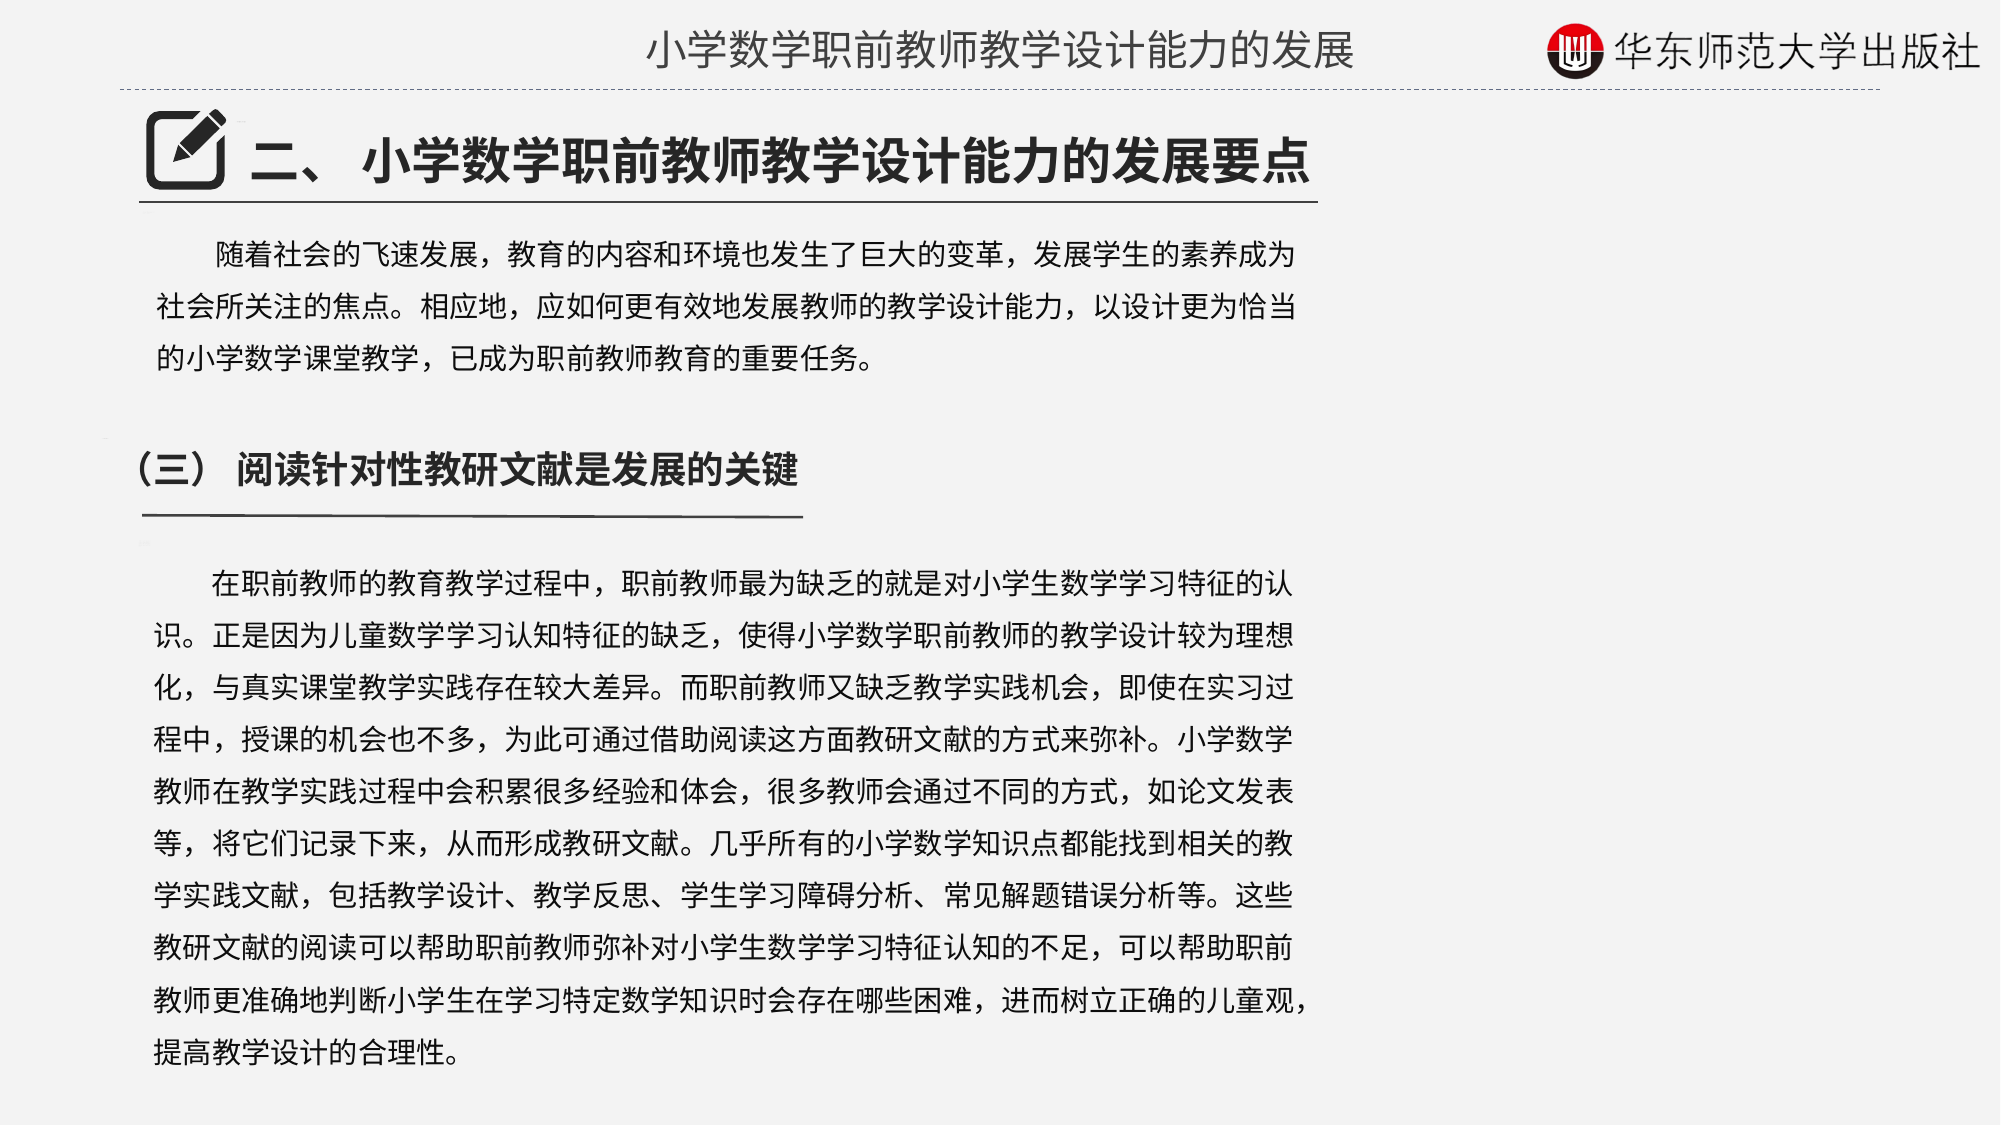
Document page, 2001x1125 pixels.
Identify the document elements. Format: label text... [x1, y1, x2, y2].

text_box 在职前教师的教育教学过程中，职前教师最为缺乏的就是对小学生数学学习特征的认识。正是因为儿童数学学习认知特征的缺乏，使得小学数学职前教师的教学设计较为理想化，与真实课堂教学实践存在较大差异。而职前教师又缺乏教学实践机会，即使在实习过程中，授课的机会也不多，为此可通过借助阅读这方面教研文献的方式来弥补。小学数学教师在教学实践过程中会积累很多经验和体会，很多教师会通过不同的方式，如论文发表等，将它们记录下来，从而形成教研文献。几乎所有的小学数学知识点都能找到相关的教学实践文献，包括教学设计、教学反思、学生学习障碍分析、常见解题错误分析等。这些教研文献的阅读可以帮助职前教师弥补对小学生数学学习特征认知的不足，可以帮助职前教师更准确地判断小学生在学习特定数学知识时会存在哪些困难，进而树立正确的儿童观，提高教学设计的合理性。 [138, 540, 1320, 1077]
text_box 小学数学职前教师教学设计能力的发展 [619, 23, 1381, 74]
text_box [1536, 13, 1989, 83]
text_box 二、 小学数学职前教师教学设计能力的发展要点 [235, 121, 1381, 197]
text_box [146, 111, 225, 190]
text_box 随着社会的飞速发展，教育的内容和环境也发生了巨大的变革，发展学生的素养成为社会所关注的焦点。相应地，应如何更有效地发展教师的教学设计能力，以设计更为恰当的小学数学课堂教学，已成为职前教师教育的重要任务。 [142, 212, 1320, 383]
text_box （三） 阅读针对性教研文献是发展的关键 [101, 438, 1124, 498]
text_box [208, 109, 227, 127]
